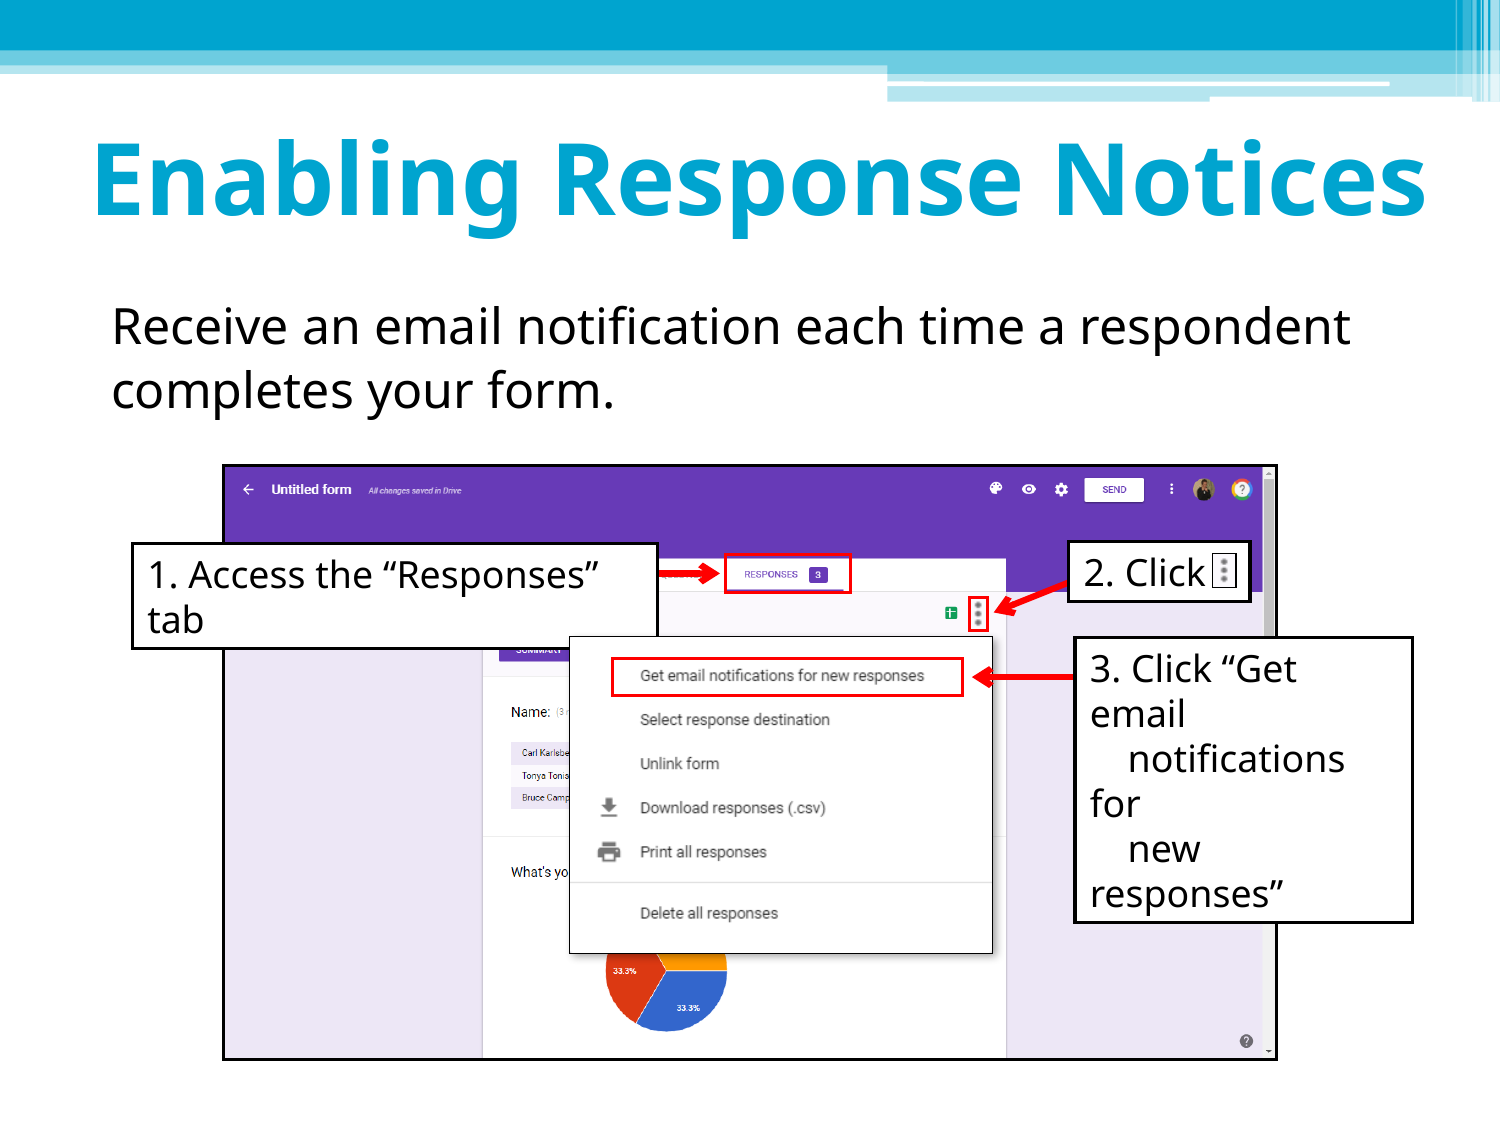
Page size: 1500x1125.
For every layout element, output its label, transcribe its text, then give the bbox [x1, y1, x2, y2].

picture [224, 466, 1275, 1058]
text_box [993, 574, 1088, 613]
list Receive an email notification each time a respondent completes your form. [75, 288, 1418, 513]
text_box 3. Click “Get email notifications for new responses” [1275, 637, 1413, 923]
text_box 1. Access the “Responses” tab [132, 543, 224, 649]
title Enabling Response Notices [75, 75, 1500, 288]
